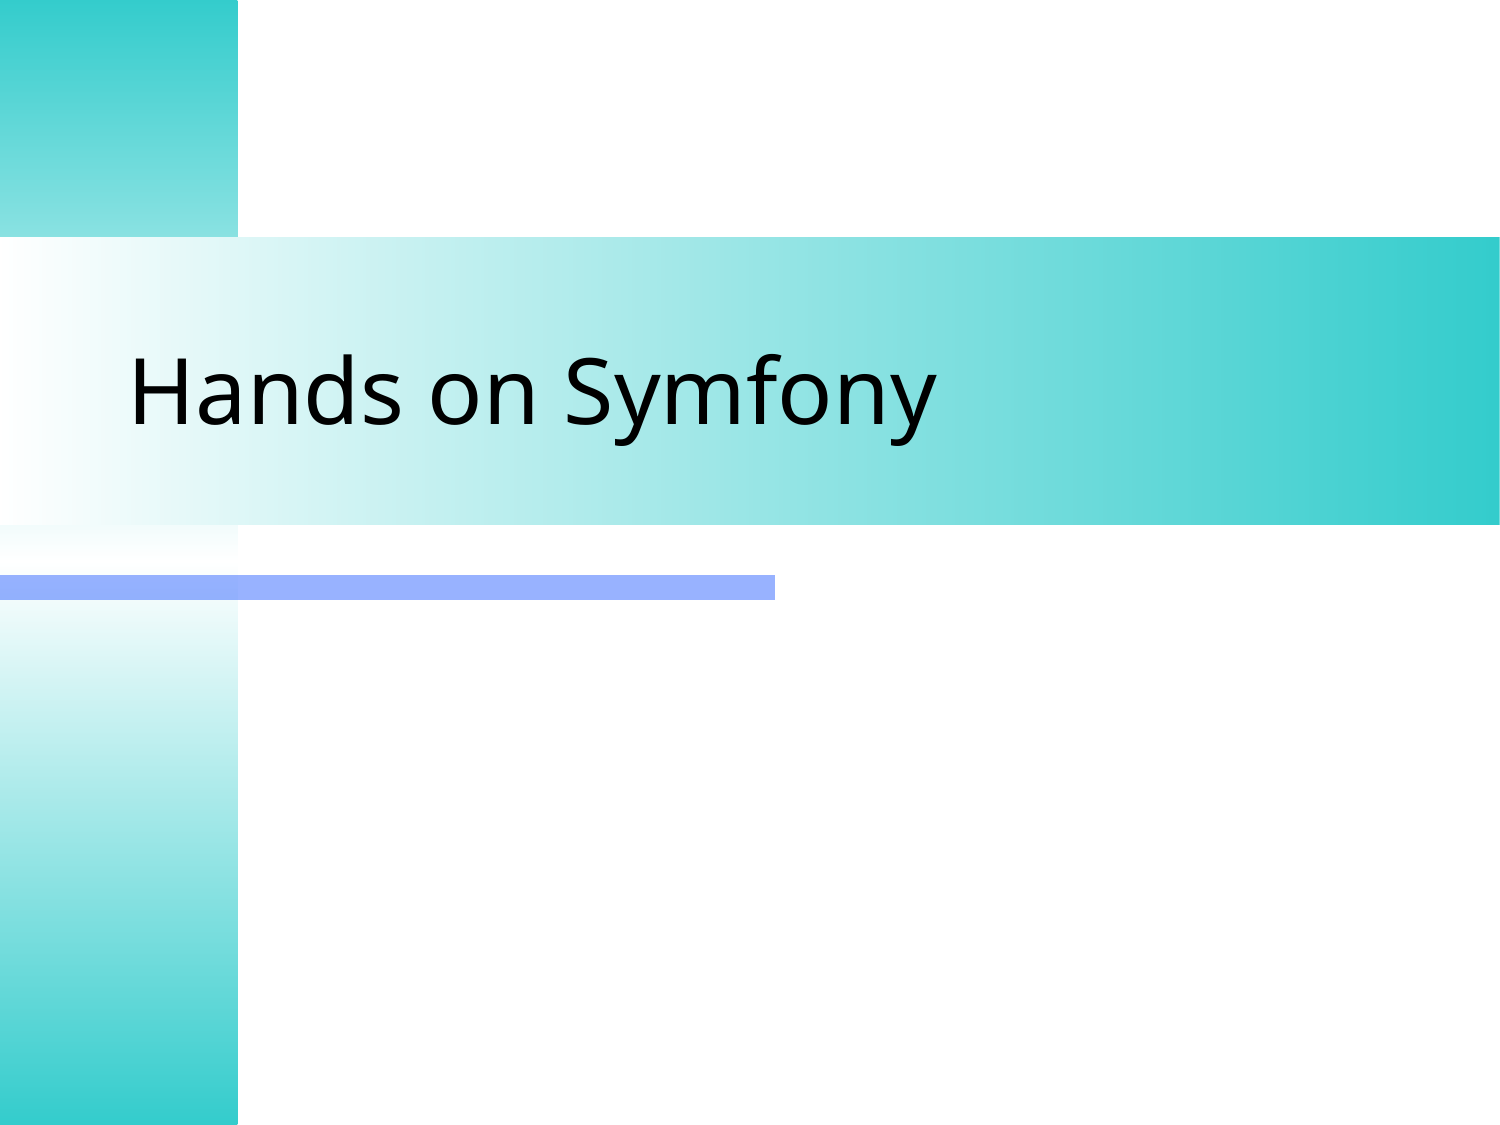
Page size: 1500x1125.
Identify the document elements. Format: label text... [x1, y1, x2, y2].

title Hands on Symfony [112, 274, 1388, 501]
